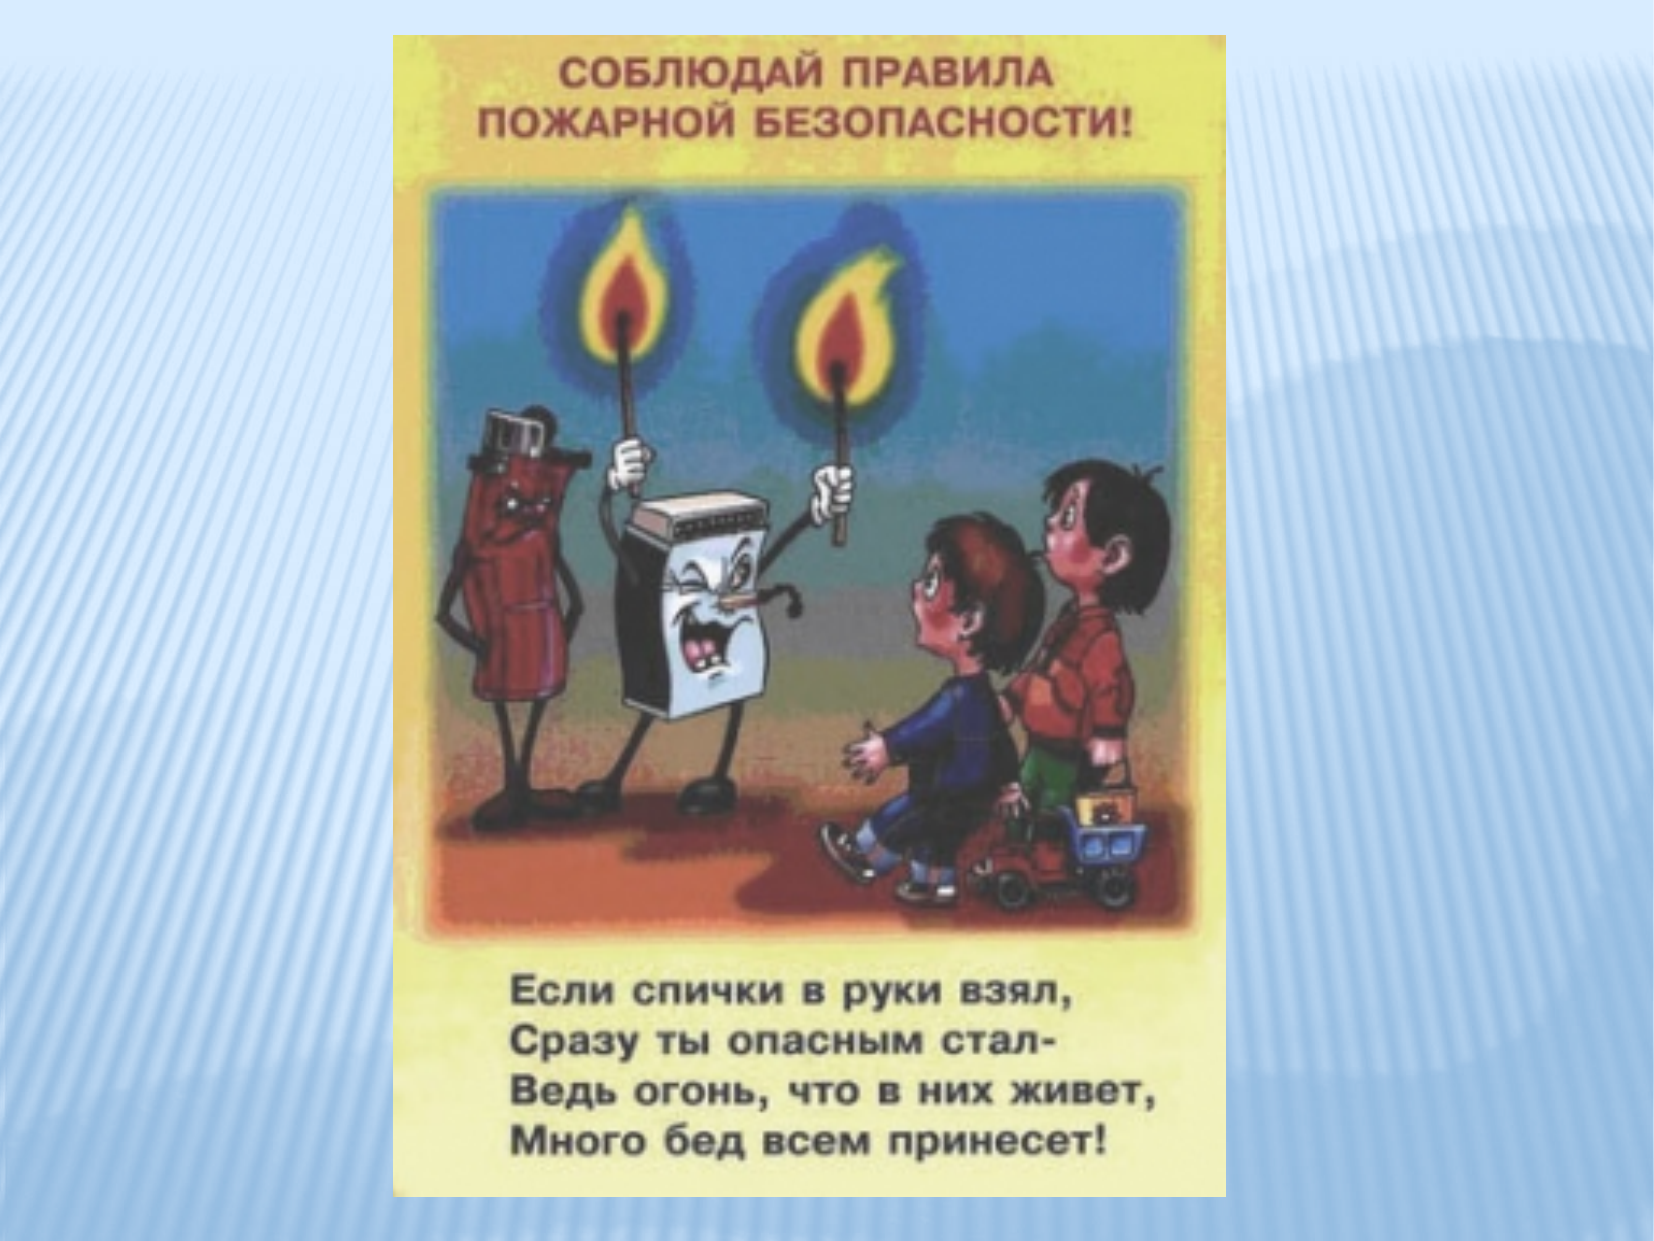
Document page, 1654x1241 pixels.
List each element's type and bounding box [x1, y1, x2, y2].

picture [392, 35, 1226, 1197]
